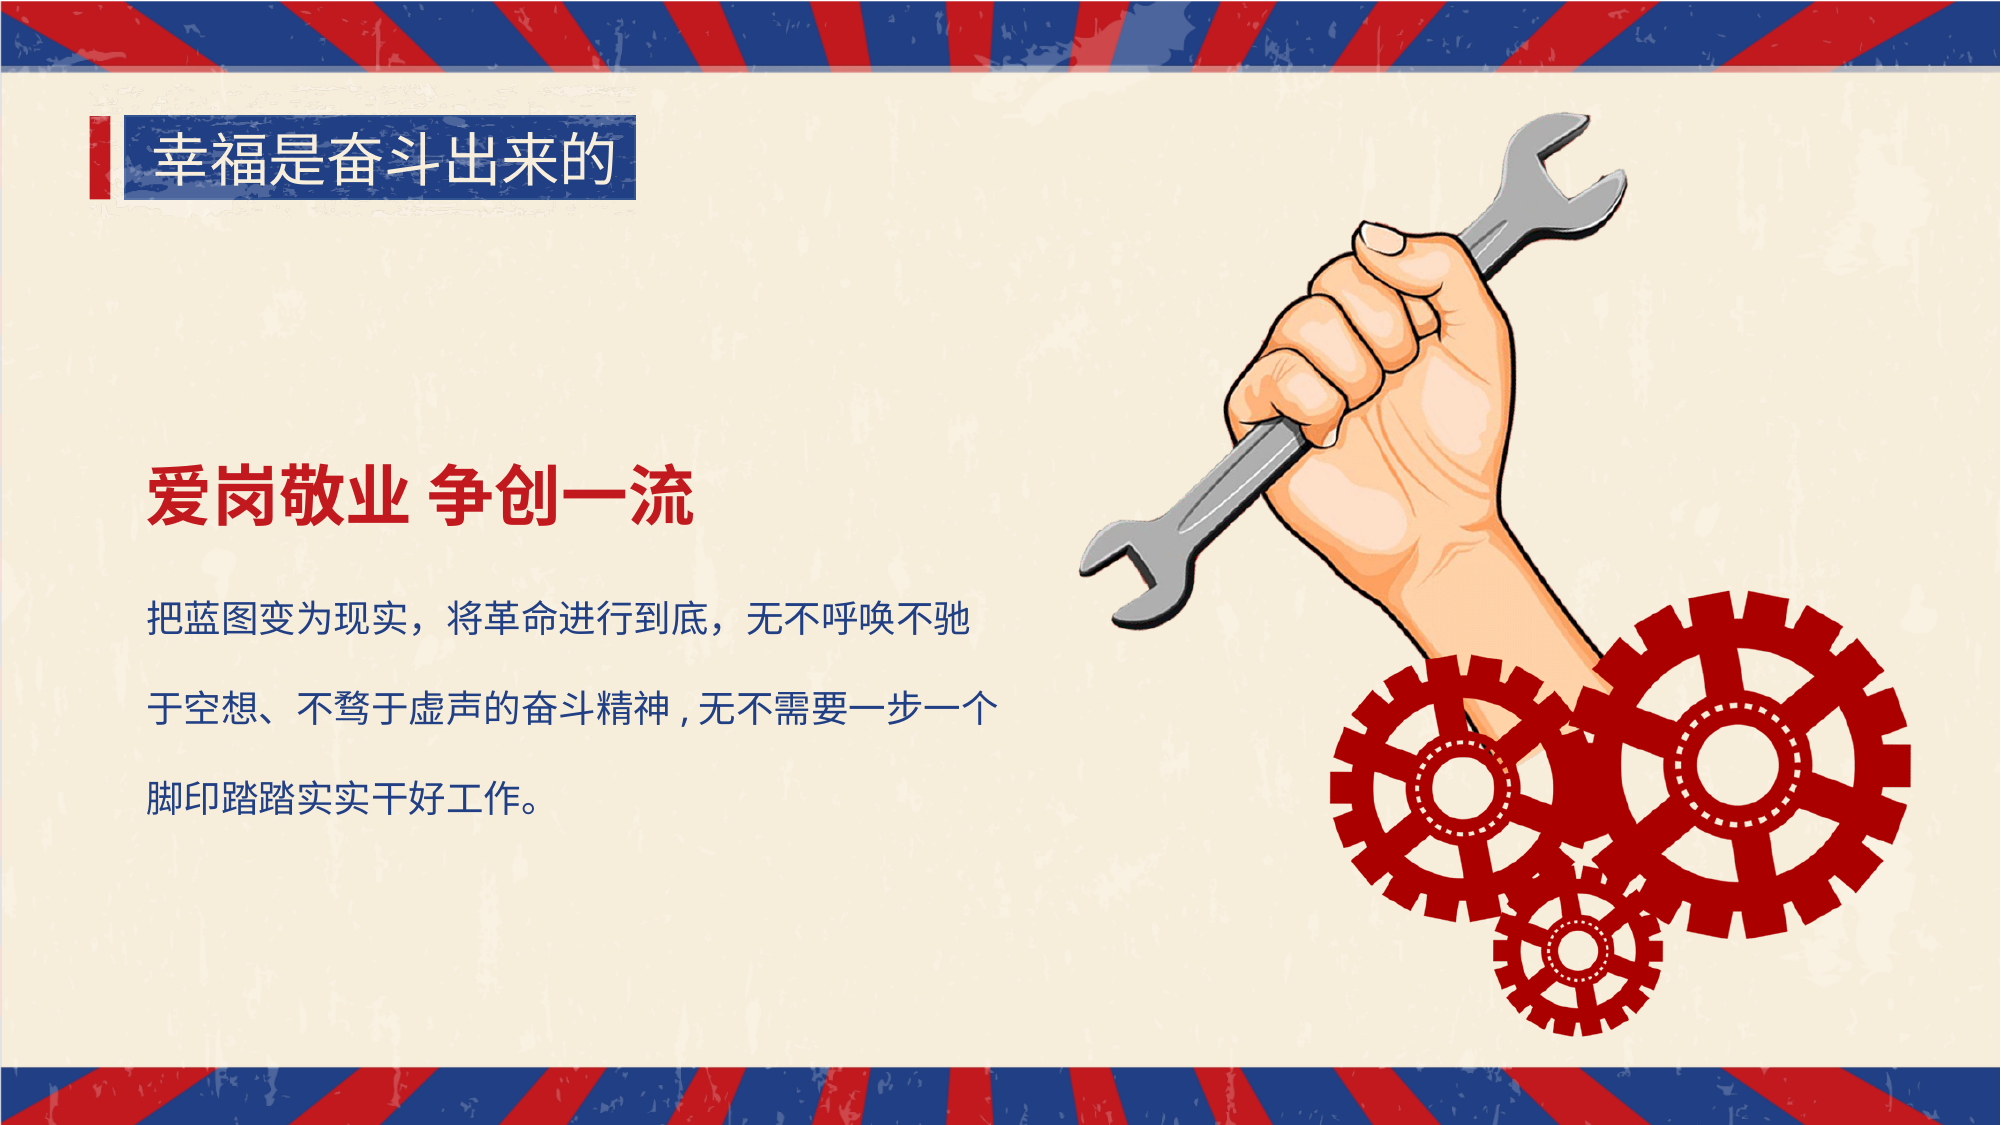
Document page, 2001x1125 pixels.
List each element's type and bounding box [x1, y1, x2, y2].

text_box [89, 84, 658, 217]
picture [2, 2, 2000, 1125]
text_box [131, 446, 1023, 818]
